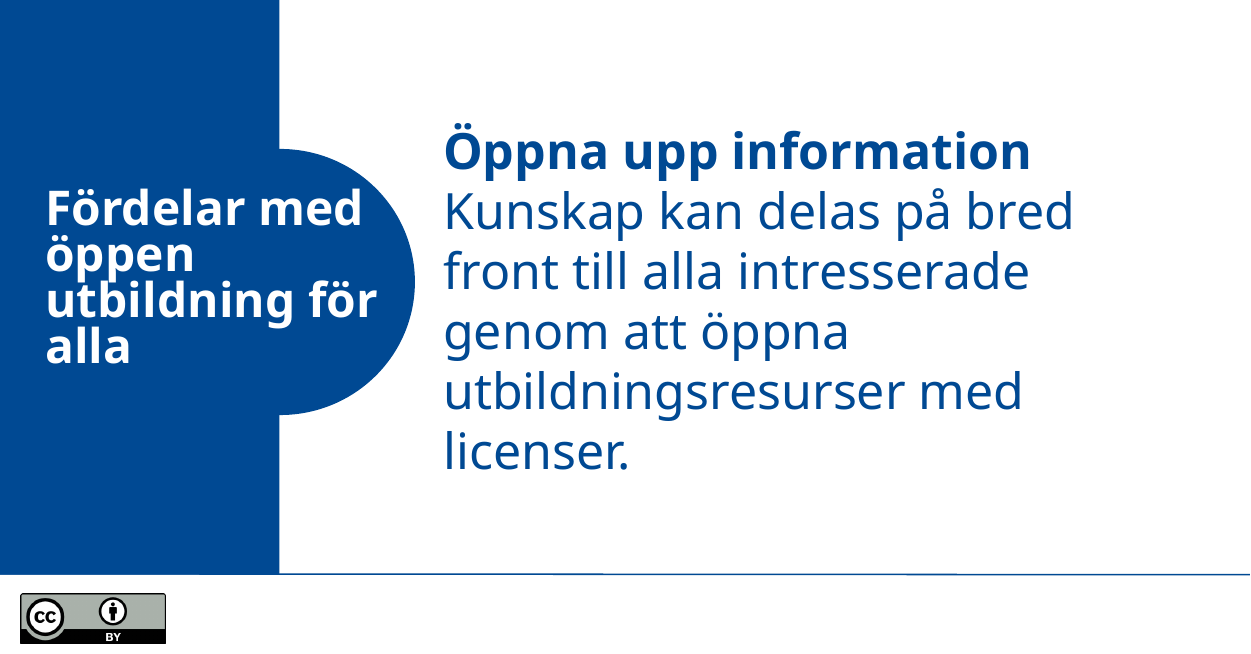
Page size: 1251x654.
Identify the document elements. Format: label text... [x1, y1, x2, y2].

picture [20, 592, 166, 645]
text_box [0, 0, 280, 573]
text_box [0, 582, 1250, 654]
text_box [203, 148, 358, 173]
text_box [400, 221, 415, 343]
text_box Fördelar med öppen utbildning för alla [30, 173, 400, 388]
text_box [198, 388, 362, 416]
text_box Öppna upp information Kunskap kan delas på bred front till alla intresserade genom att öppna utbildningsresurser med licenser. [428, 104, 1178, 495]
